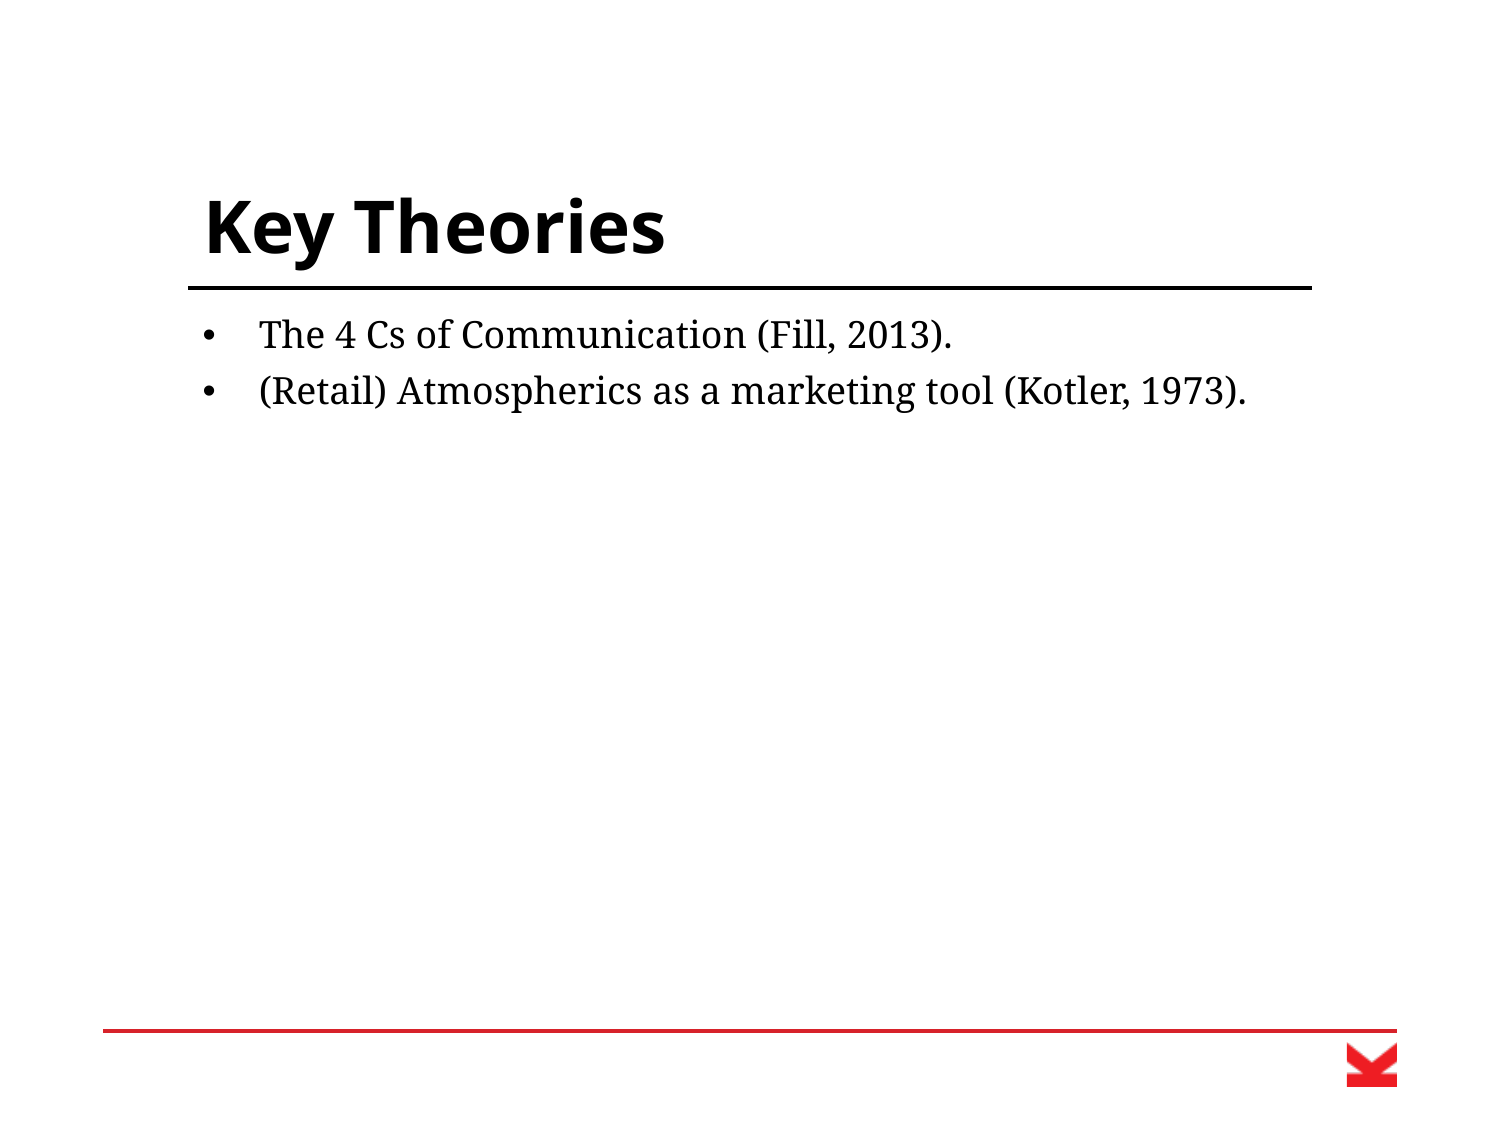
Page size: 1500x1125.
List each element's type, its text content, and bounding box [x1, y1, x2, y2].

subtitle The 4 Cs of Communication (Fill, 2013). (Retail) Atmospherics as a marketing tool (Kotler, 1973). [187, 308, 1313, 863]
title Key Theories [188, 59, 1312, 278]
